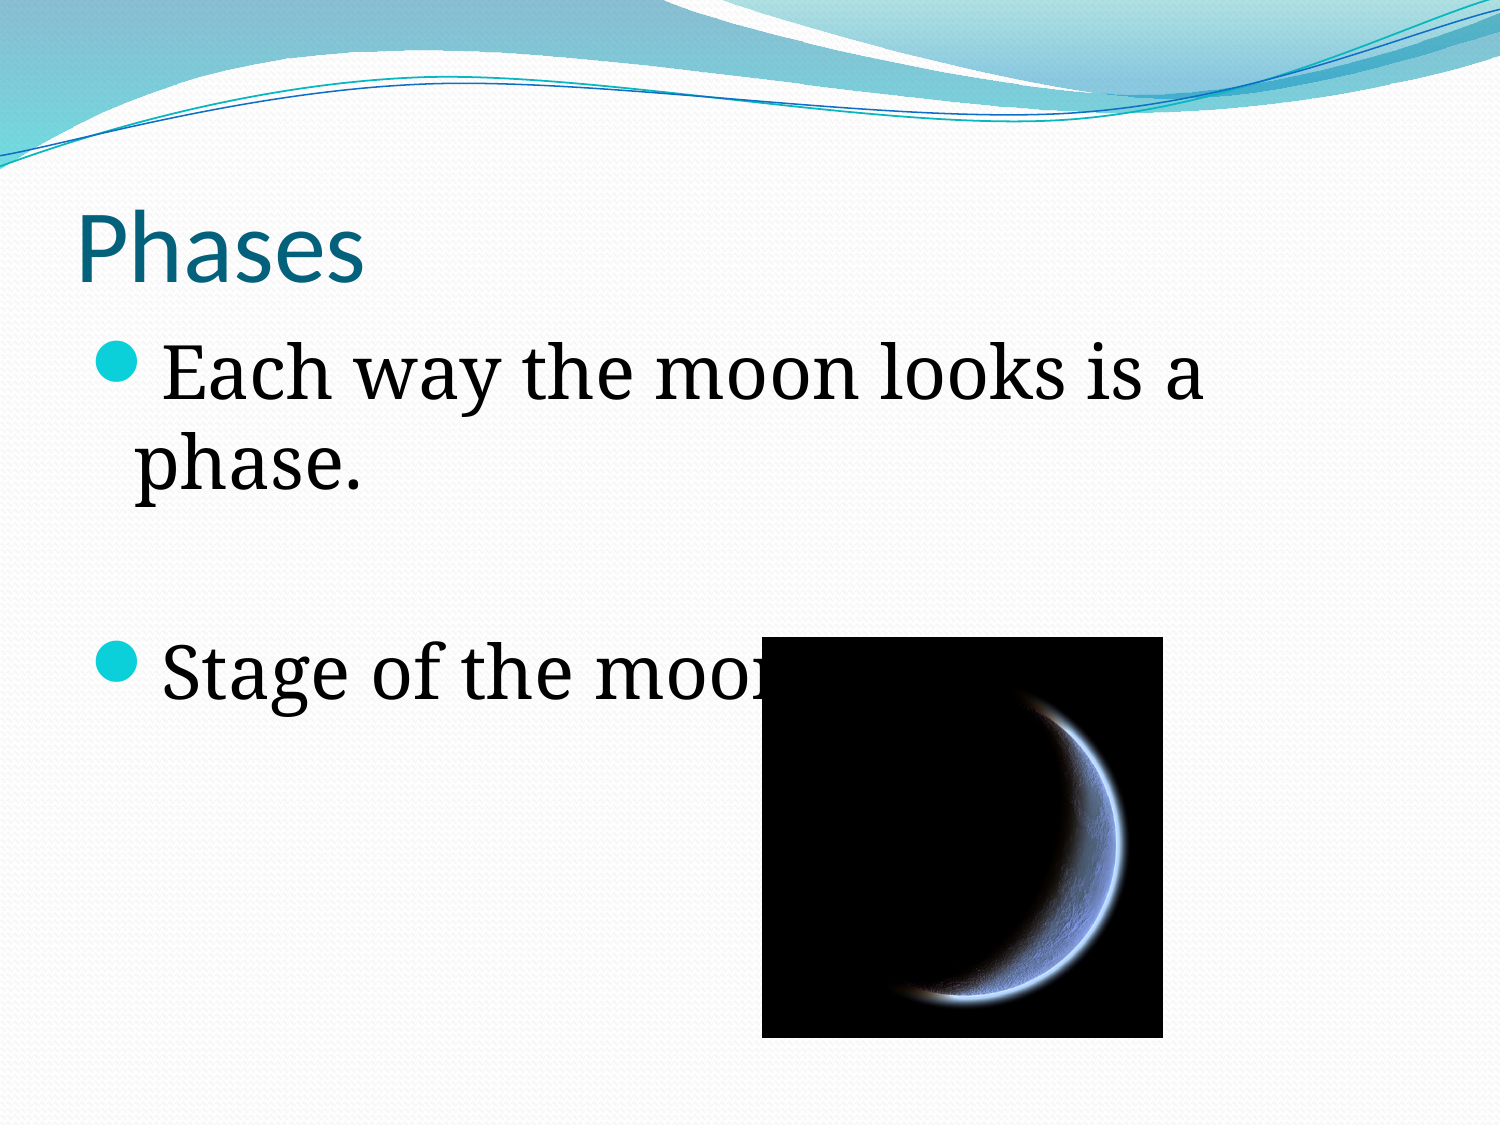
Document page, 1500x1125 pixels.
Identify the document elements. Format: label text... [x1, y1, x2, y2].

title Phases [75, 115, 1425, 303]
picture [762, 637, 1163, 1038]
list Each way the moon looks is a phase. Stage of the moon [75, 317, 1425, 1038]
